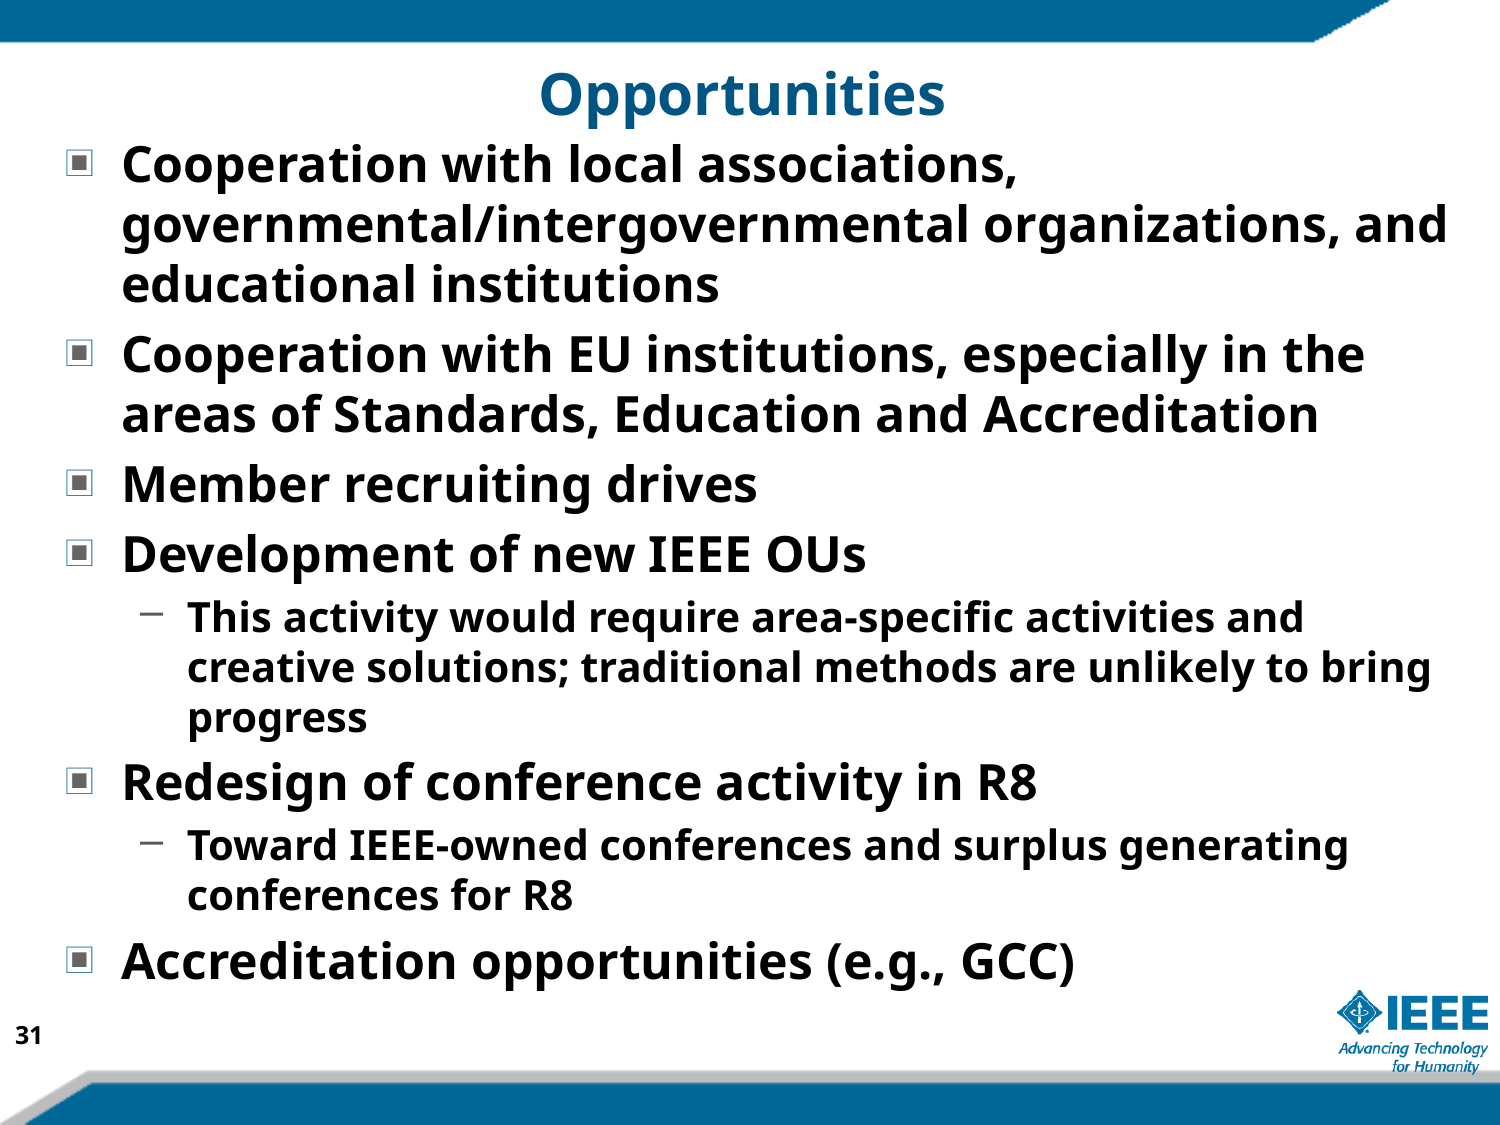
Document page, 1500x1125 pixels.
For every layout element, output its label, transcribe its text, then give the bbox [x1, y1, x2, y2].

picture [0, 0, 1500, 1012]
picture [65, 148, 94, 177]
title Opportunities [112, 49, 1388, 124]
picture [65, 468, 94, 497]
picture [65, 766, 94, 795]
picture [65, 338, 94, 367]
list Cooperation with local associations, governmental/intergovernmental organizations, and educational institutions Cooperation with EU institutions, especially in the areas of Standards, Education and Accreditation Member recruiting drives Development of new IEEE OUs This activity would require area-specific activities and creative solutions; traditional methods are unlikely to bring progress Redesign of conference activity in R8 Toward IEEE-owned conferences and surplus generating conferences for R8 Accreditation opportunities (e.g., GCC) [49, 124, 1500, 1076]
picture [65, 538, 94, 567]
slide_number 31 [0, 1012, 113, 1073]
picture [65, 945, 94, 974]
picture [0, 1073, 1500, 1125]
